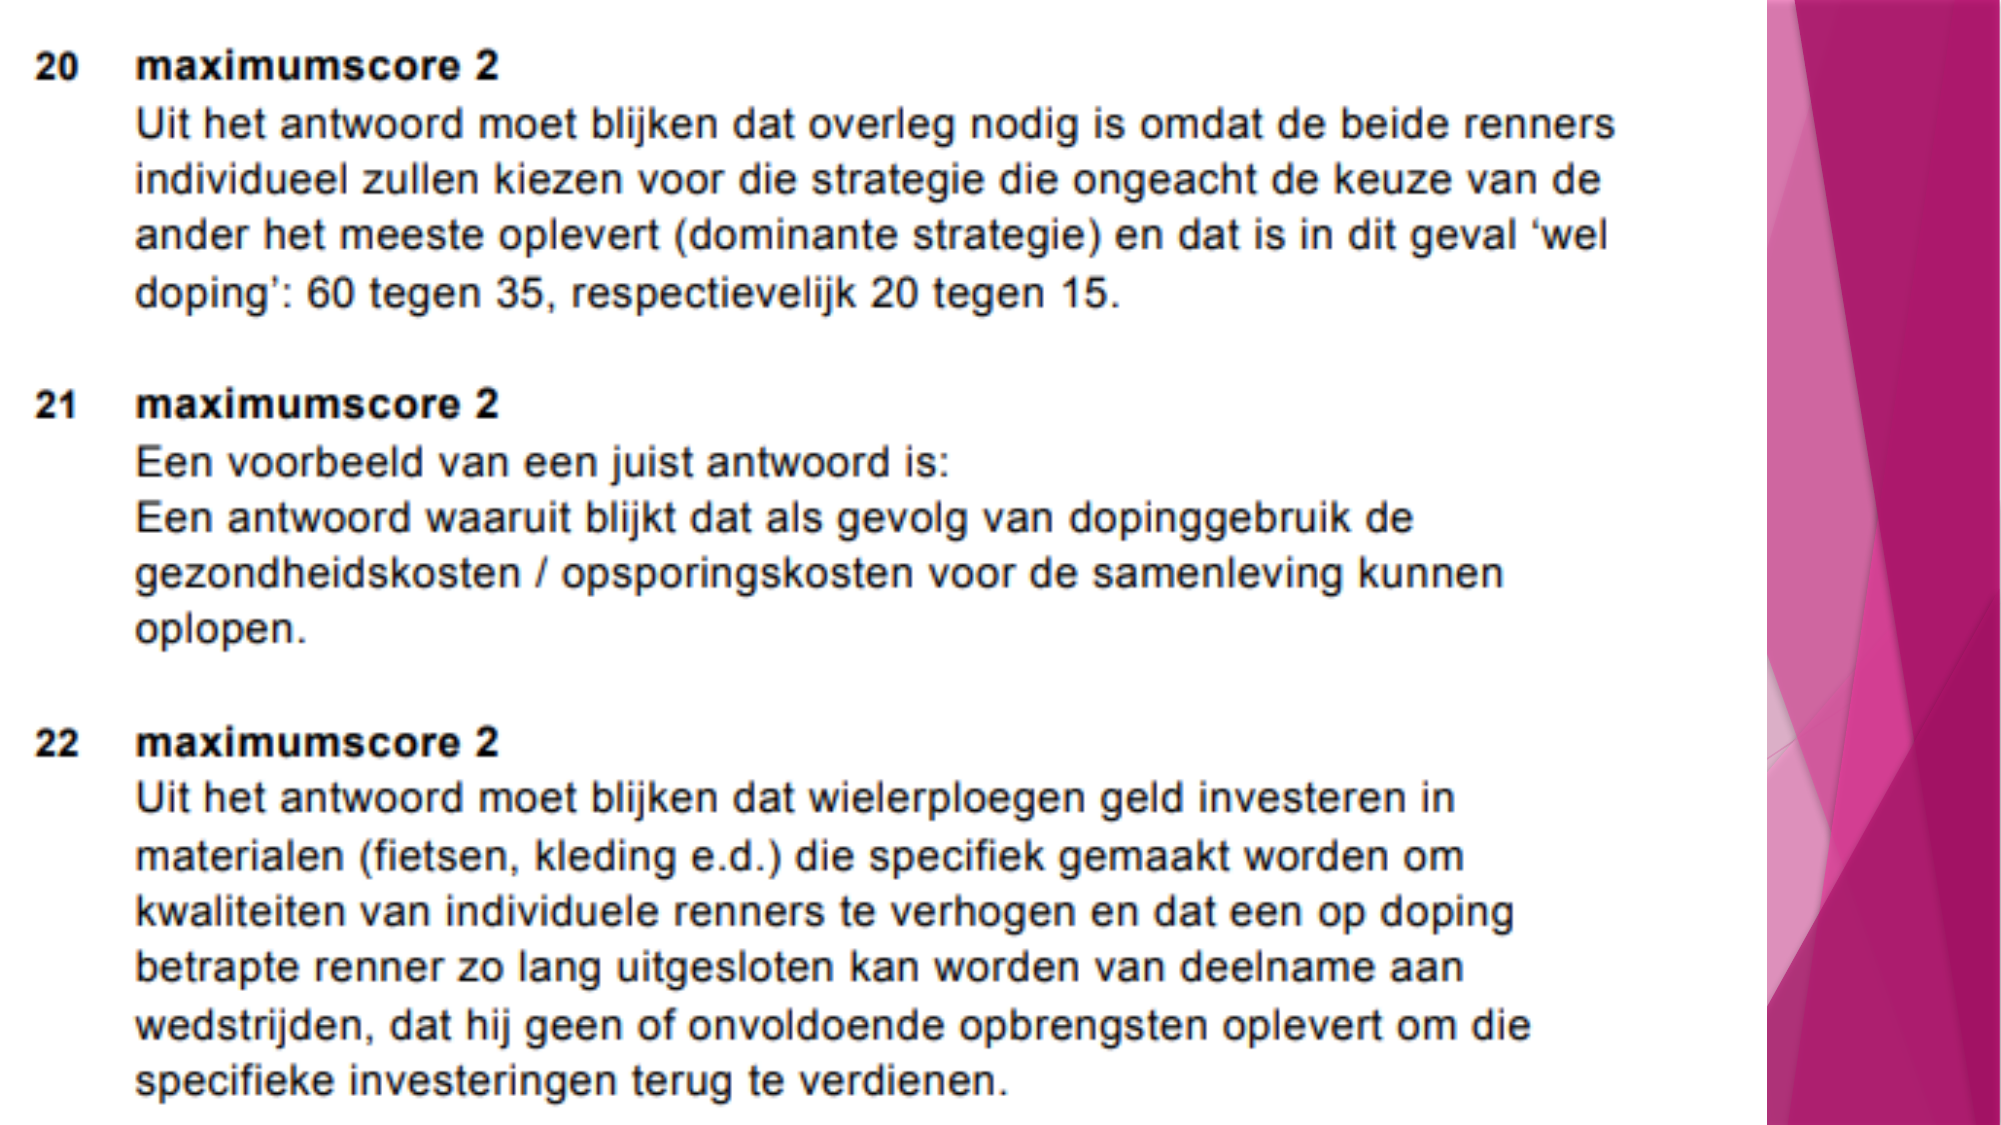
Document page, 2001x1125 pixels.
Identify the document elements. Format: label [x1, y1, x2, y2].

picture [0, 0, 1767, 1125]
